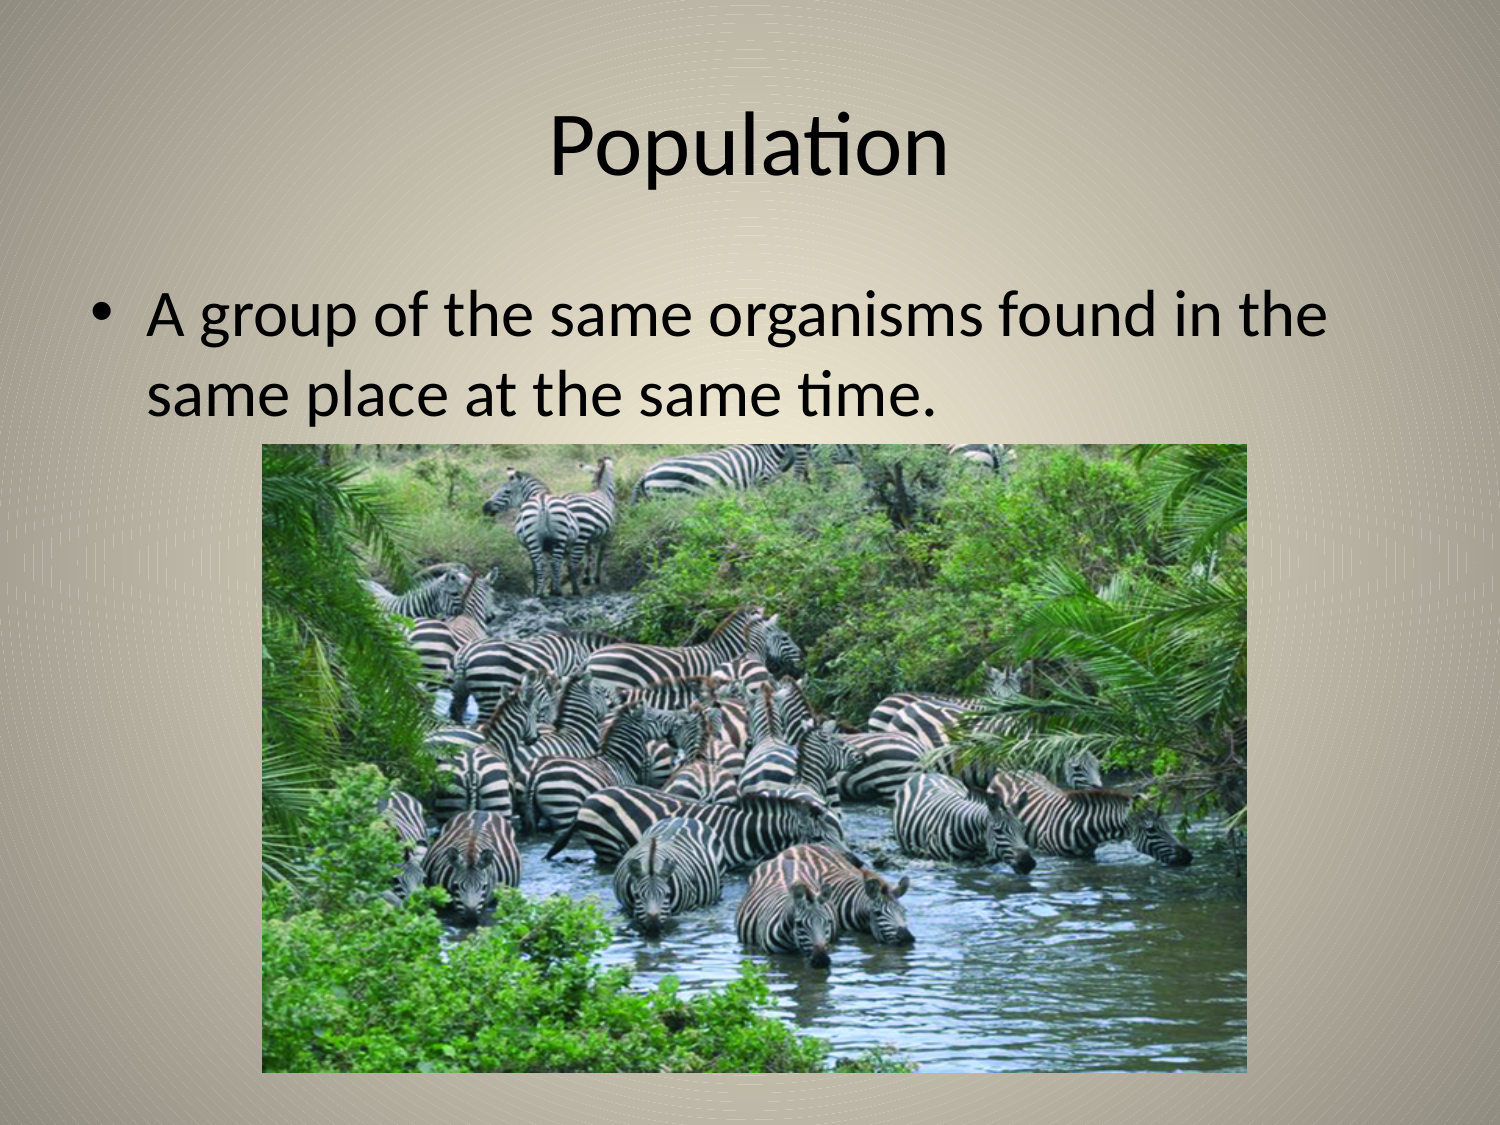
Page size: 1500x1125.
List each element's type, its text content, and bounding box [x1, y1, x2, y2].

picture [262, 444, 1248, 1073]
list A group of the same organisms found in the same place at the same time. [75, 262, 1425, 1005]
title Population [75, 45, 1425, 233]
